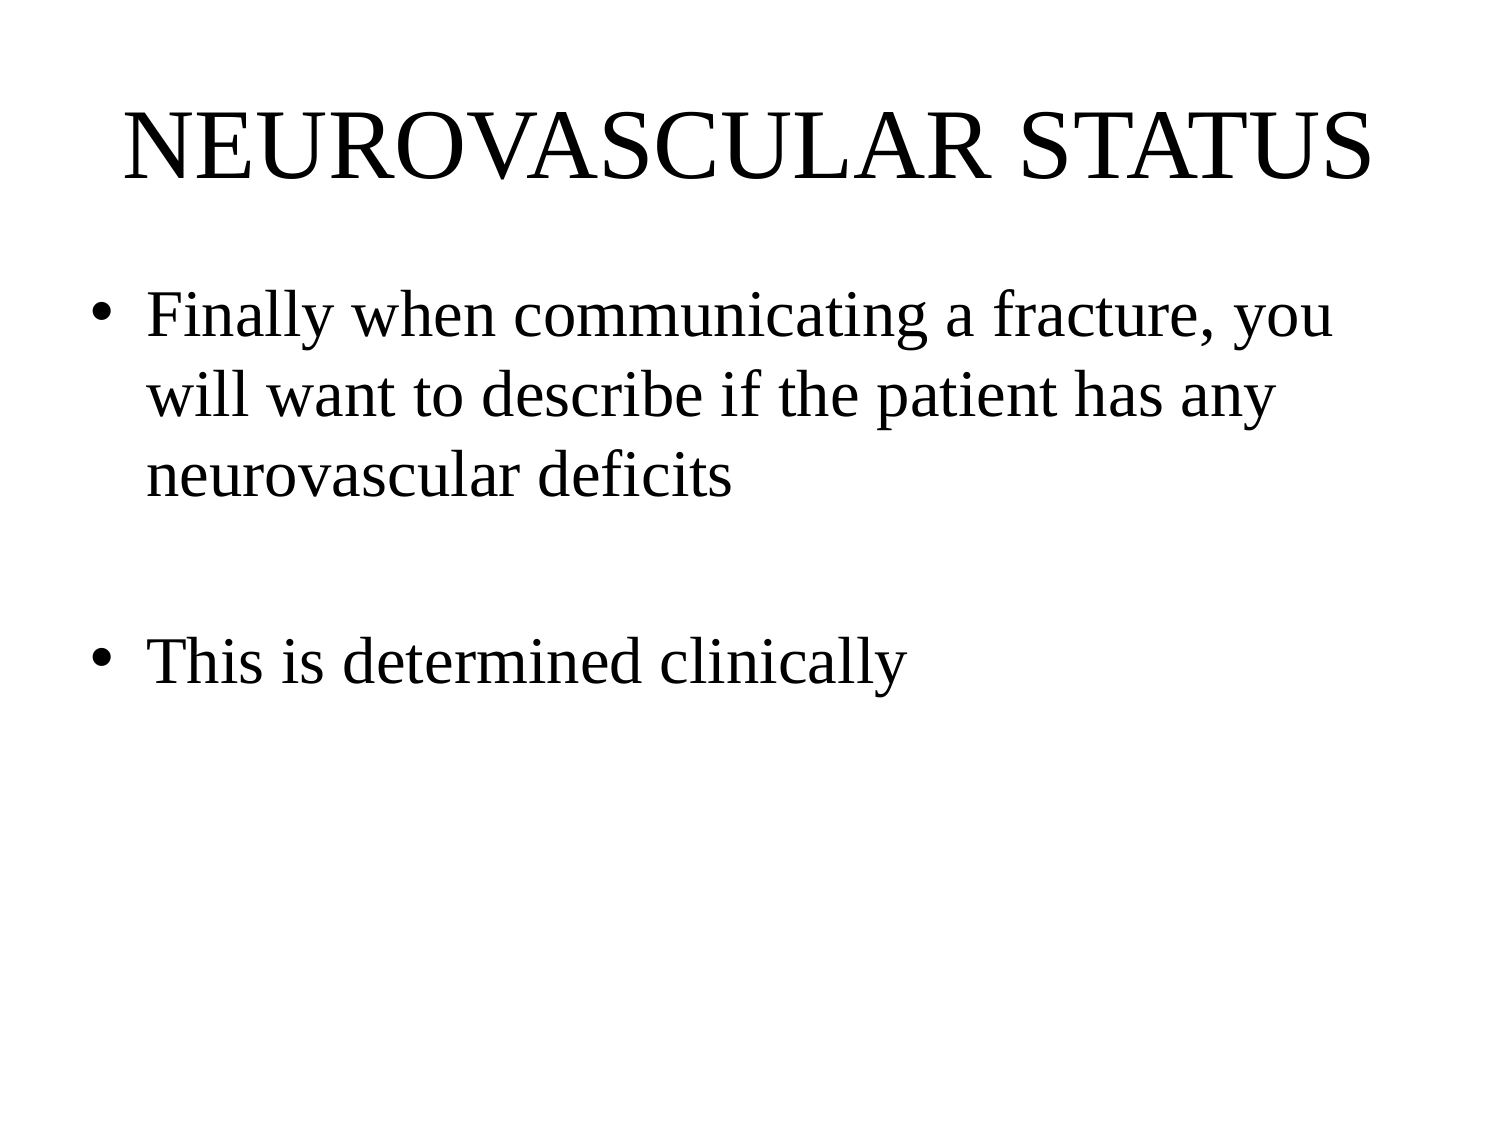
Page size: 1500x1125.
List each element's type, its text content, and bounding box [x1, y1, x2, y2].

list Finally when communicating a fracture, you will want to describe if the patient has any neurovascular deficits This is determined clinically [75, 262, 1425, 1005]
title NEUROVASCULAR STATUS [75, 45, 1425, 233]
